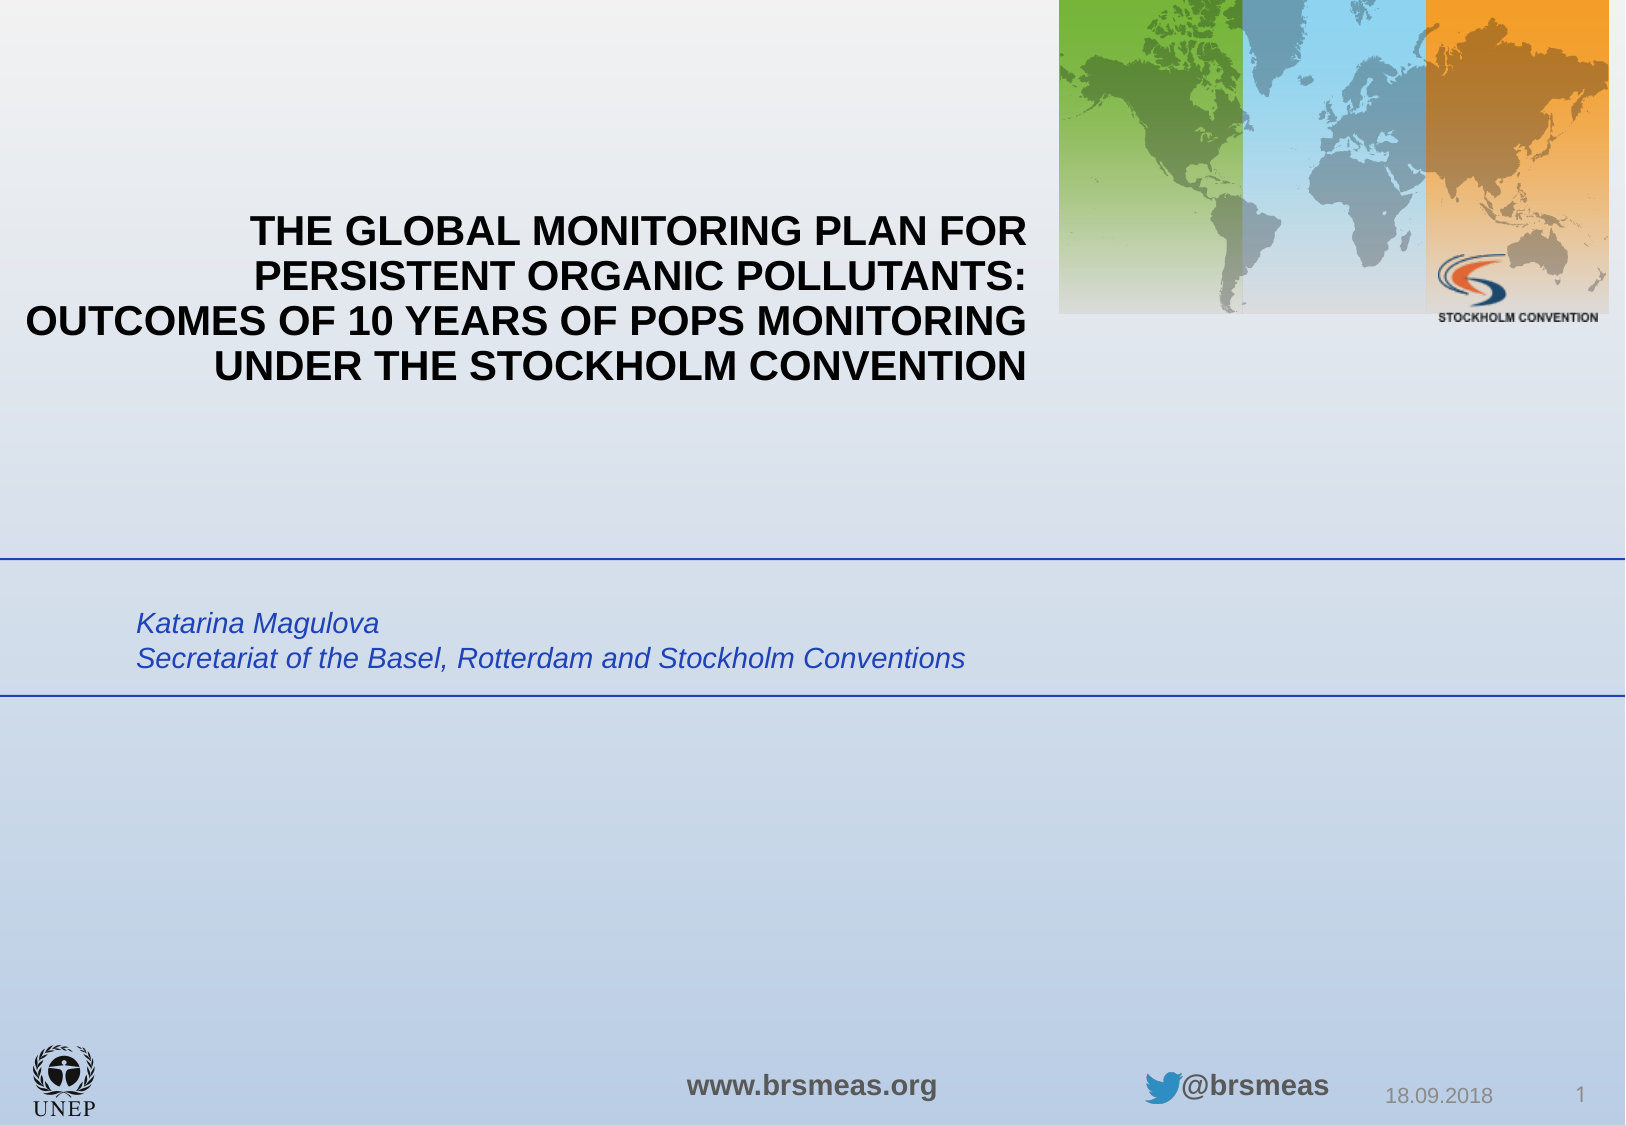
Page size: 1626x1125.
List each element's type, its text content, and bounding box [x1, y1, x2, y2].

picture [33, 1045, 95, 1125]
picture [1145, 1072, 1183, 1104]
text_box Katarina Magulova Secretariat of the Basel, Rotterdam and Stockholm Conventions [121, 596, 982, 682]
picture [1059, 0, 1609, 322]
title The global monitoring plan for persistent organic pollutants: outcomes of 10 years of POPs monitoring under the Stockholm Convention [0, 198, 1043, 401]
